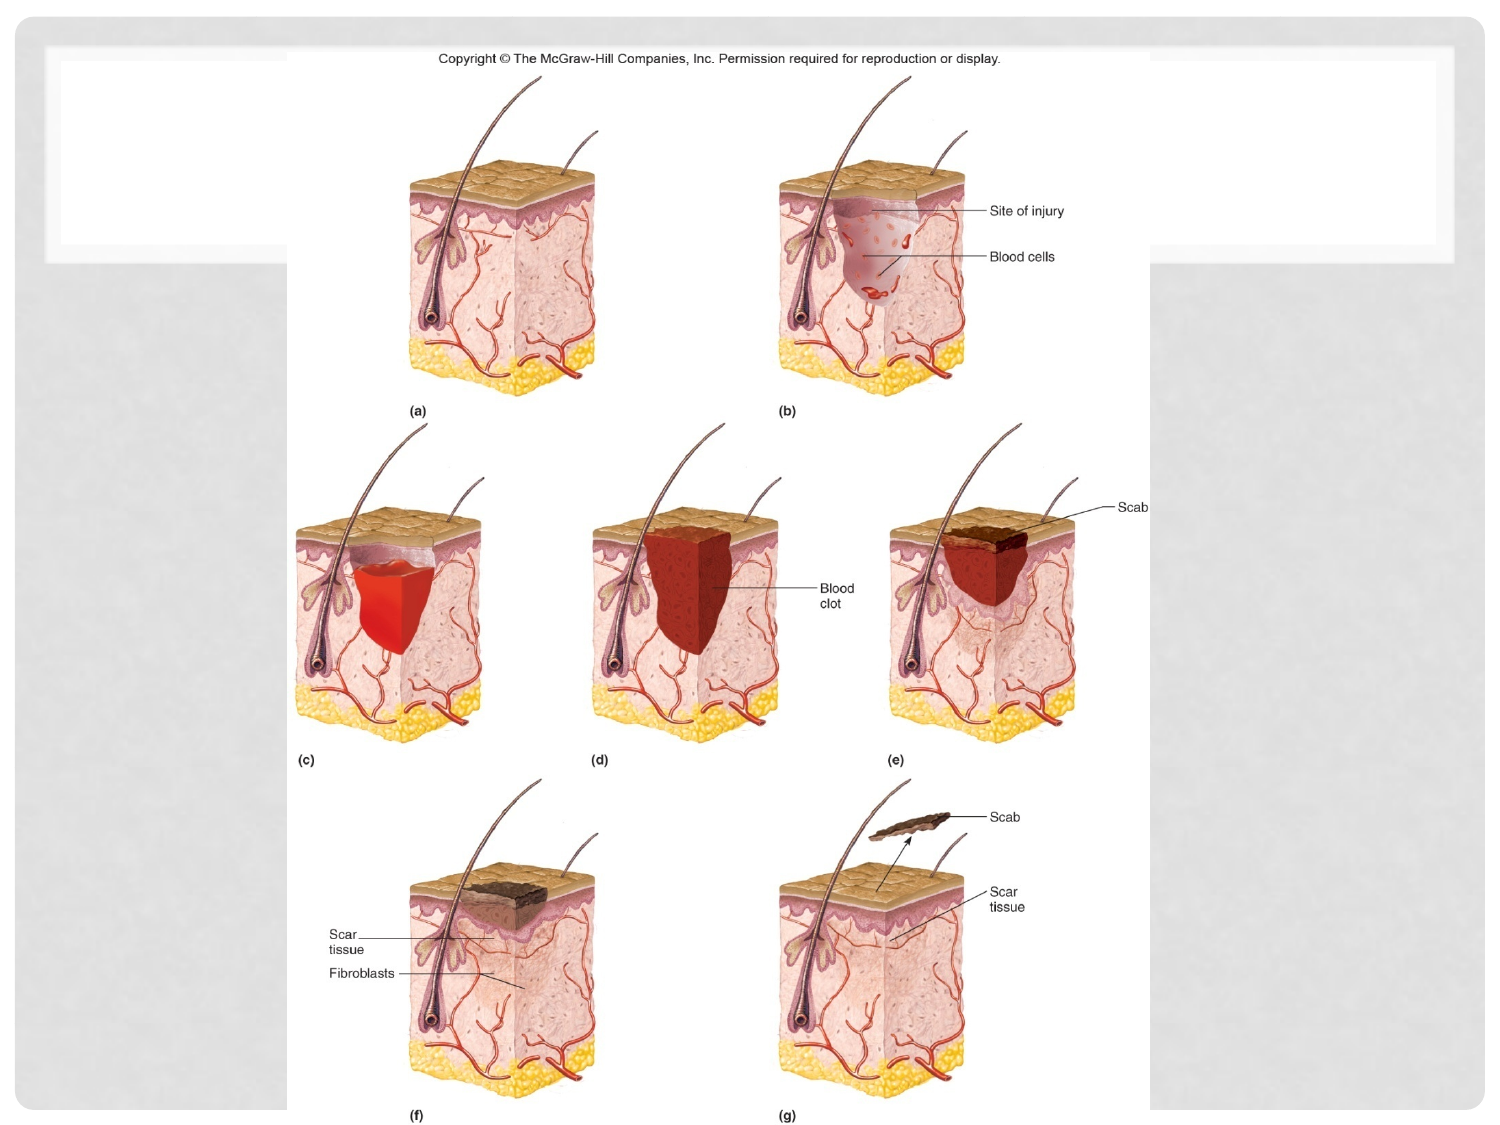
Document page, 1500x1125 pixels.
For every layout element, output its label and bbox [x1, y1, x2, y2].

list [287, 52, 1151, 1125]
